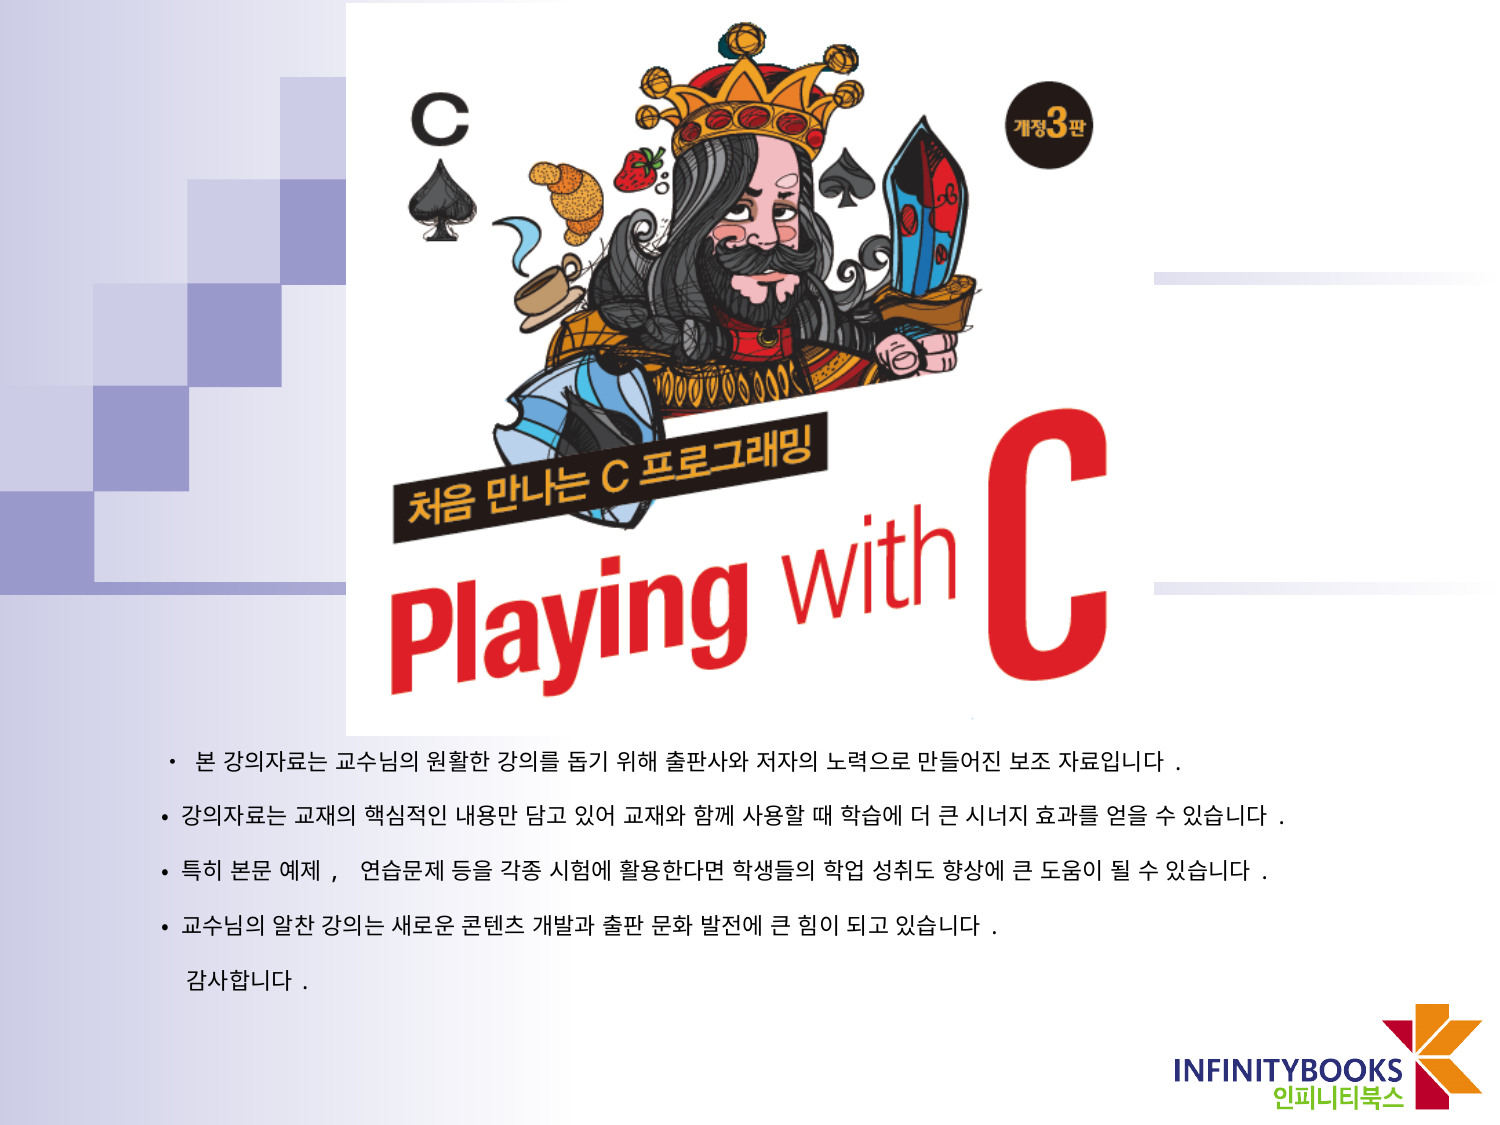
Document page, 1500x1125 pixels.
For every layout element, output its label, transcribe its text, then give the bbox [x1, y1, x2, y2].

picture [346, 3, 1154, 736]
picture [1175, 1004, 1483, 1110]
text_box • 본 강의자료는 교수님의 원활한 강의를 돕기 위해 출판사와 저자의 노력으로 만들어진 보조 자료입니다. • 강의자료는 교재의 핵심적인 내용만 담고 있어 교재와 함께 사용할 때 학습에 더 큰 시너지 효과를 얻을 수 있습니다. • 특히 본문 예제, 연습문제 등을 각종 시험에 활용한다면 학생들의 학업 성취도 향상에 큰 도움이 될 수 있습니다. • 교수님의 알찬 강의는 새로운 콘텐츠 개발과 출판 문화 발전에 큰 힘이 되고 있습니다. 감사합니다. [146, 739, 1304, 1002]
